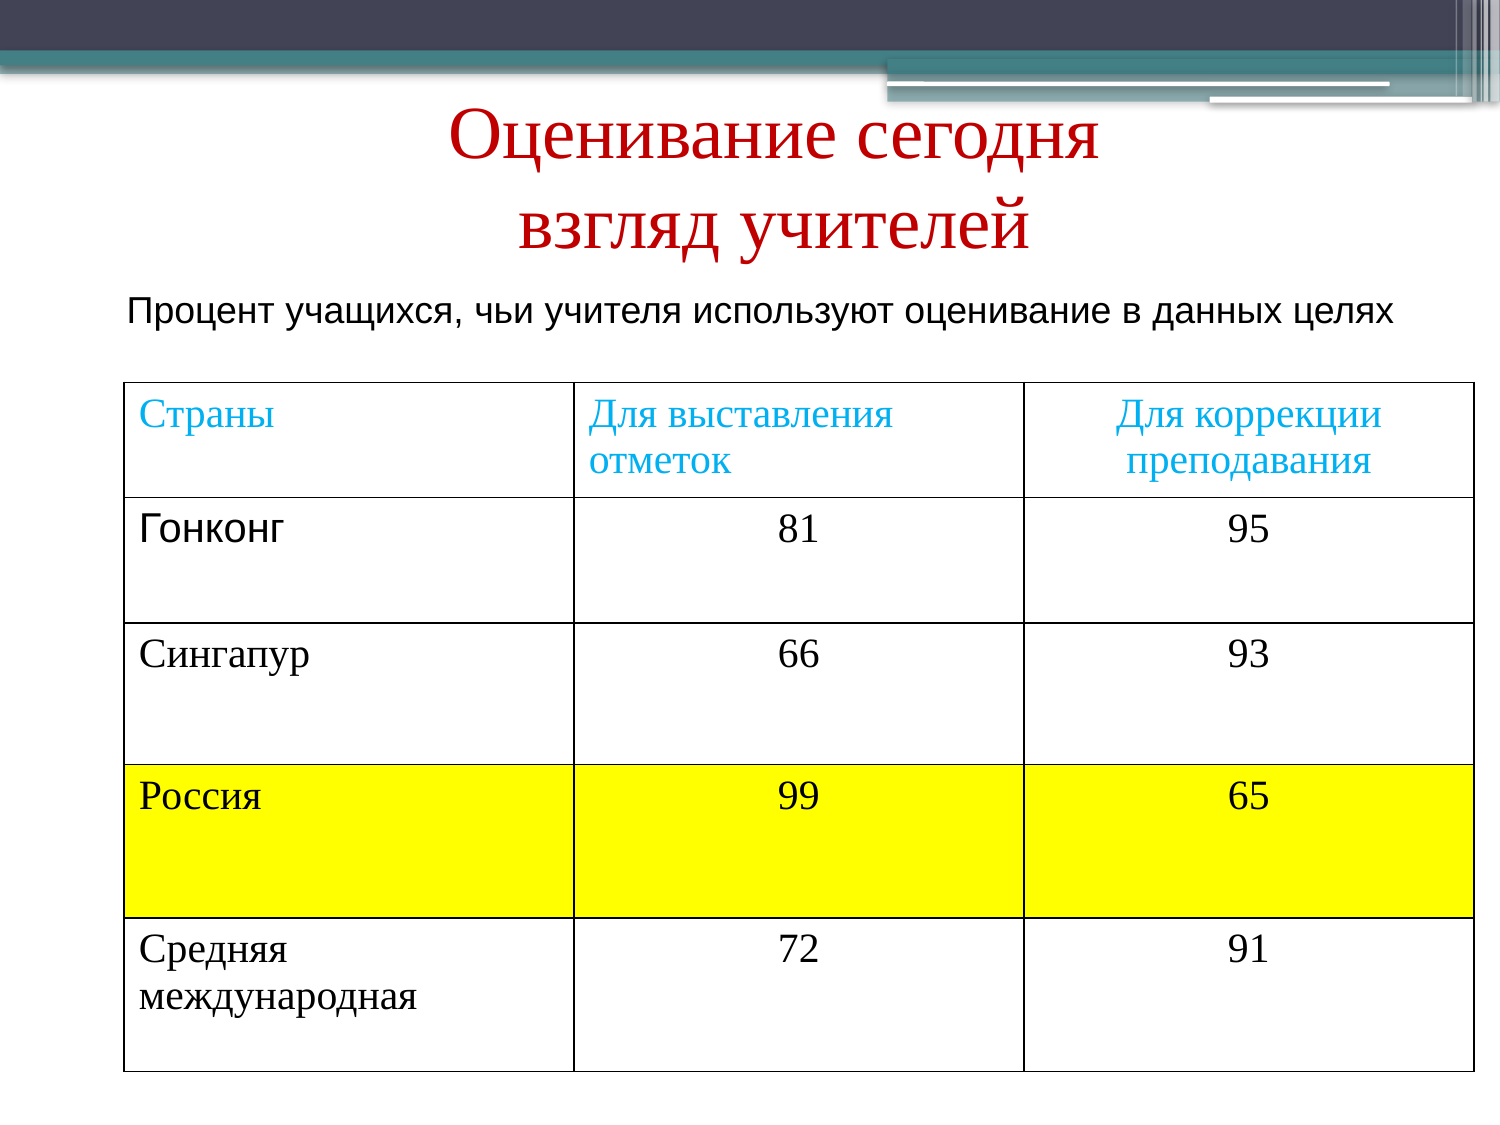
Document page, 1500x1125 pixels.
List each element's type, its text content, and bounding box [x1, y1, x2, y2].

table_cell 93 [1025, 624, 1473, 764]
table_cell Сингапур [125, 624, 573, 764]
table_cell 81 [575, 498, 1023, 622]
table_cell 95 [1025, 498, 1473, 622]
table_cell 72 [575, 919, 1023, 1071]
table_cell Россия [125, 765, 573, 917]
table_cell Средняя международная [125, 919, 573, 1071]
title Оценивание сегодня взгляд учителей [125, 125, 1425, 313]
table_cell Гонконг [125, 498, 573, 622]
table_cell 66 [575, 624, 1023, 764]
table_cell 99 [575, 765, 1023, 917]
table_header Страны [125, 383, 573, 497]
table_cell 91 [1025, 919, 1473, 1071]
table_header Для выставления отметок [575, 383, 1023, 497]
table_header Для коррекции преподавания [1025, 383, 1473, 497]
text_box Процент учащихся, чьи учителя используют оценивание в данных целях [111, 278, 1411, 338]
table_cell 65 [1025, 765, 1473, 917]
